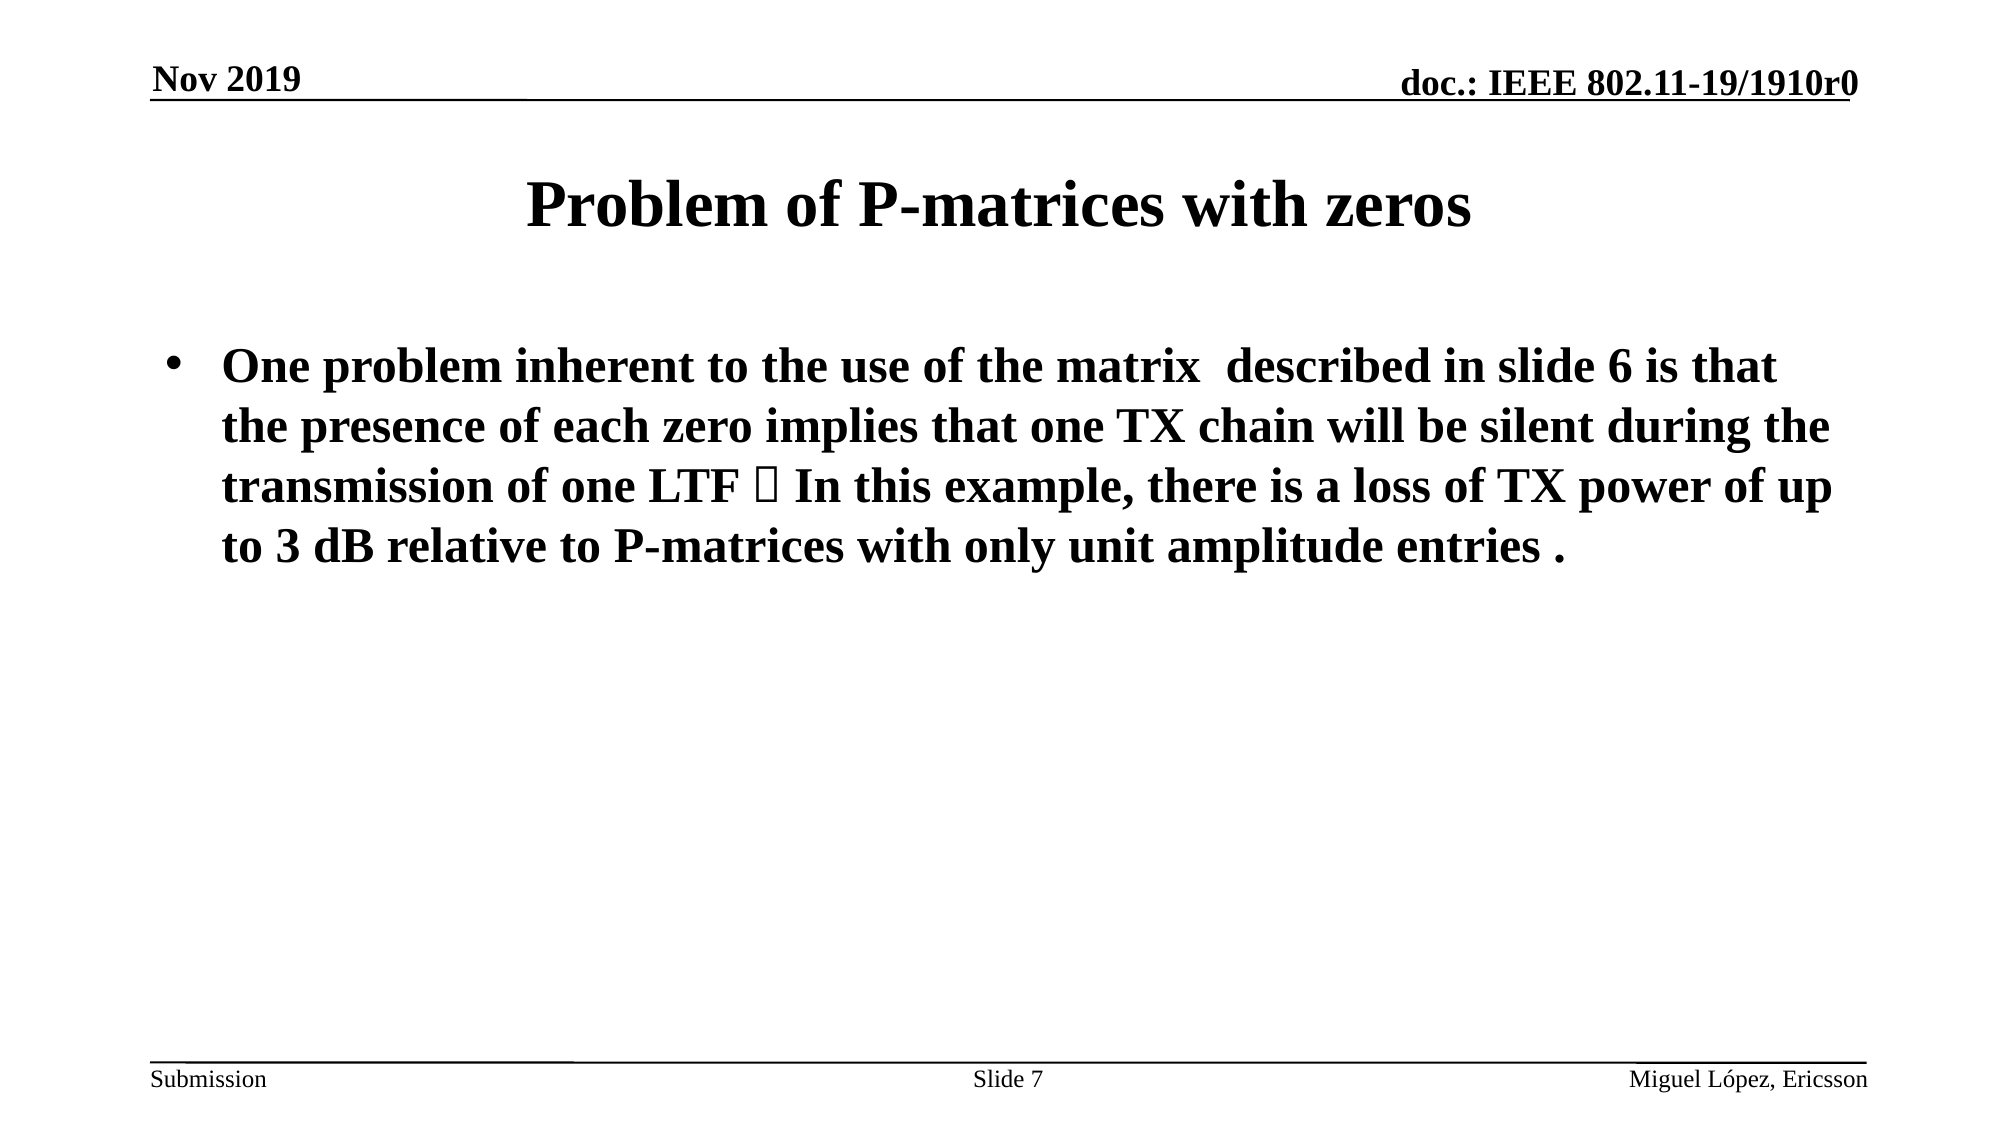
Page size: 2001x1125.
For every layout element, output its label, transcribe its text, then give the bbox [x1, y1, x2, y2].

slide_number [152, 54, 563, 100]
footer Miguel López, Ericsson [1171, 1061, 1869, 1093]
title Problem of P-matrices with zeros [149, 112, 1850, 288]
slide_number Slide 7 [950, 1061, 1067, 1123]
